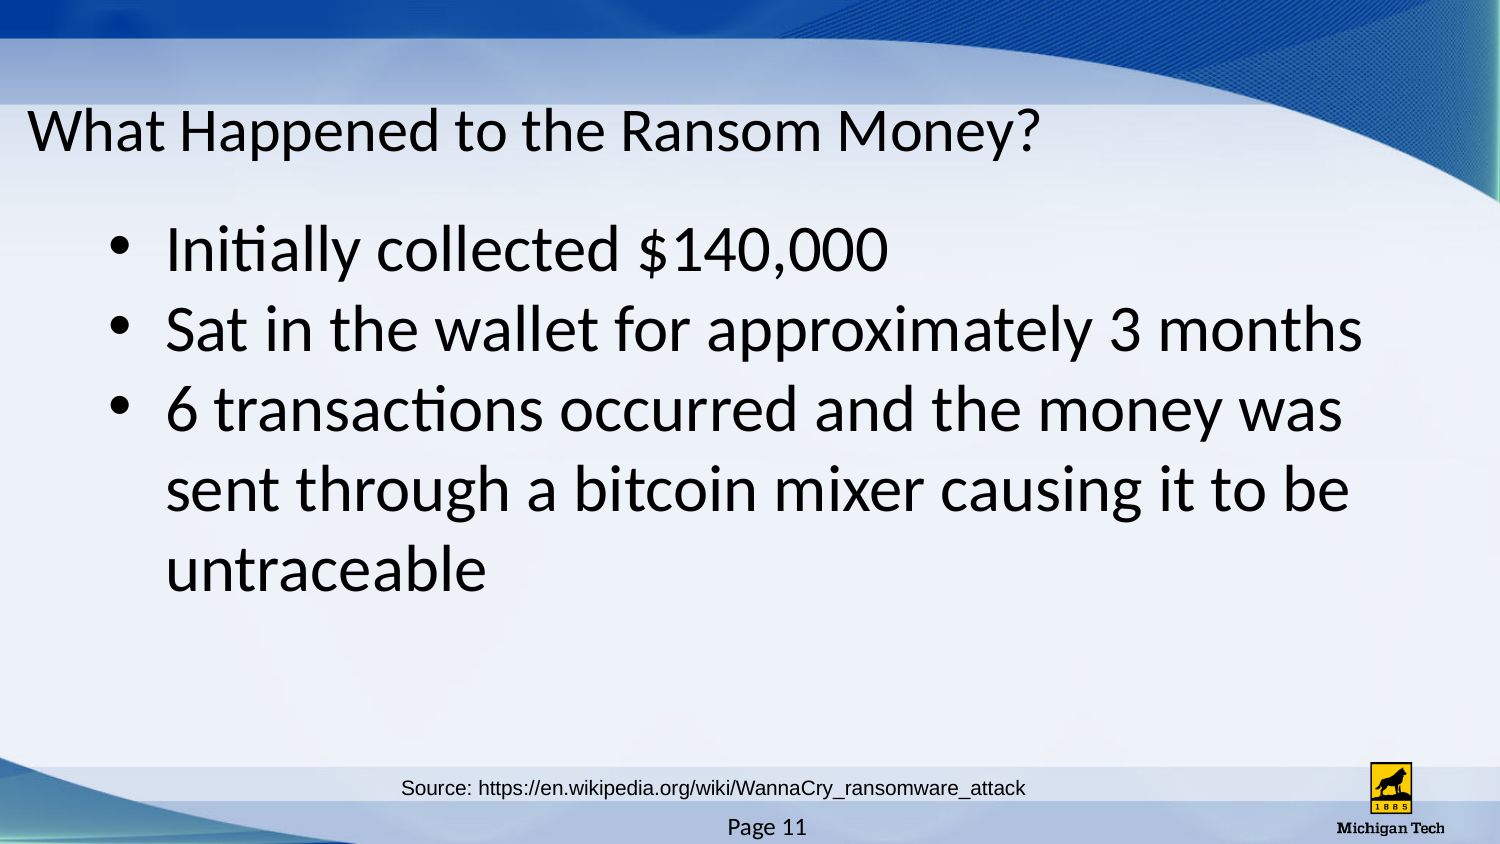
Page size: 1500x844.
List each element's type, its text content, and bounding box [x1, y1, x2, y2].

title What Happened to the Ransom Money? [12, 56, 1263, 197]
list Initially collected $140,000 Sat in the wallet for approximately 3 months 6 transactions occurred and the money was sent through a bitcoin mixer causing it to be untraceable [75, 196, 1425, 797]
text_box Source: https://en.wikipedia.org/wiki/WannaCry_ransomware_attack [386, 767, 1435, 808]
picture [0, 0, 1500, 844]
